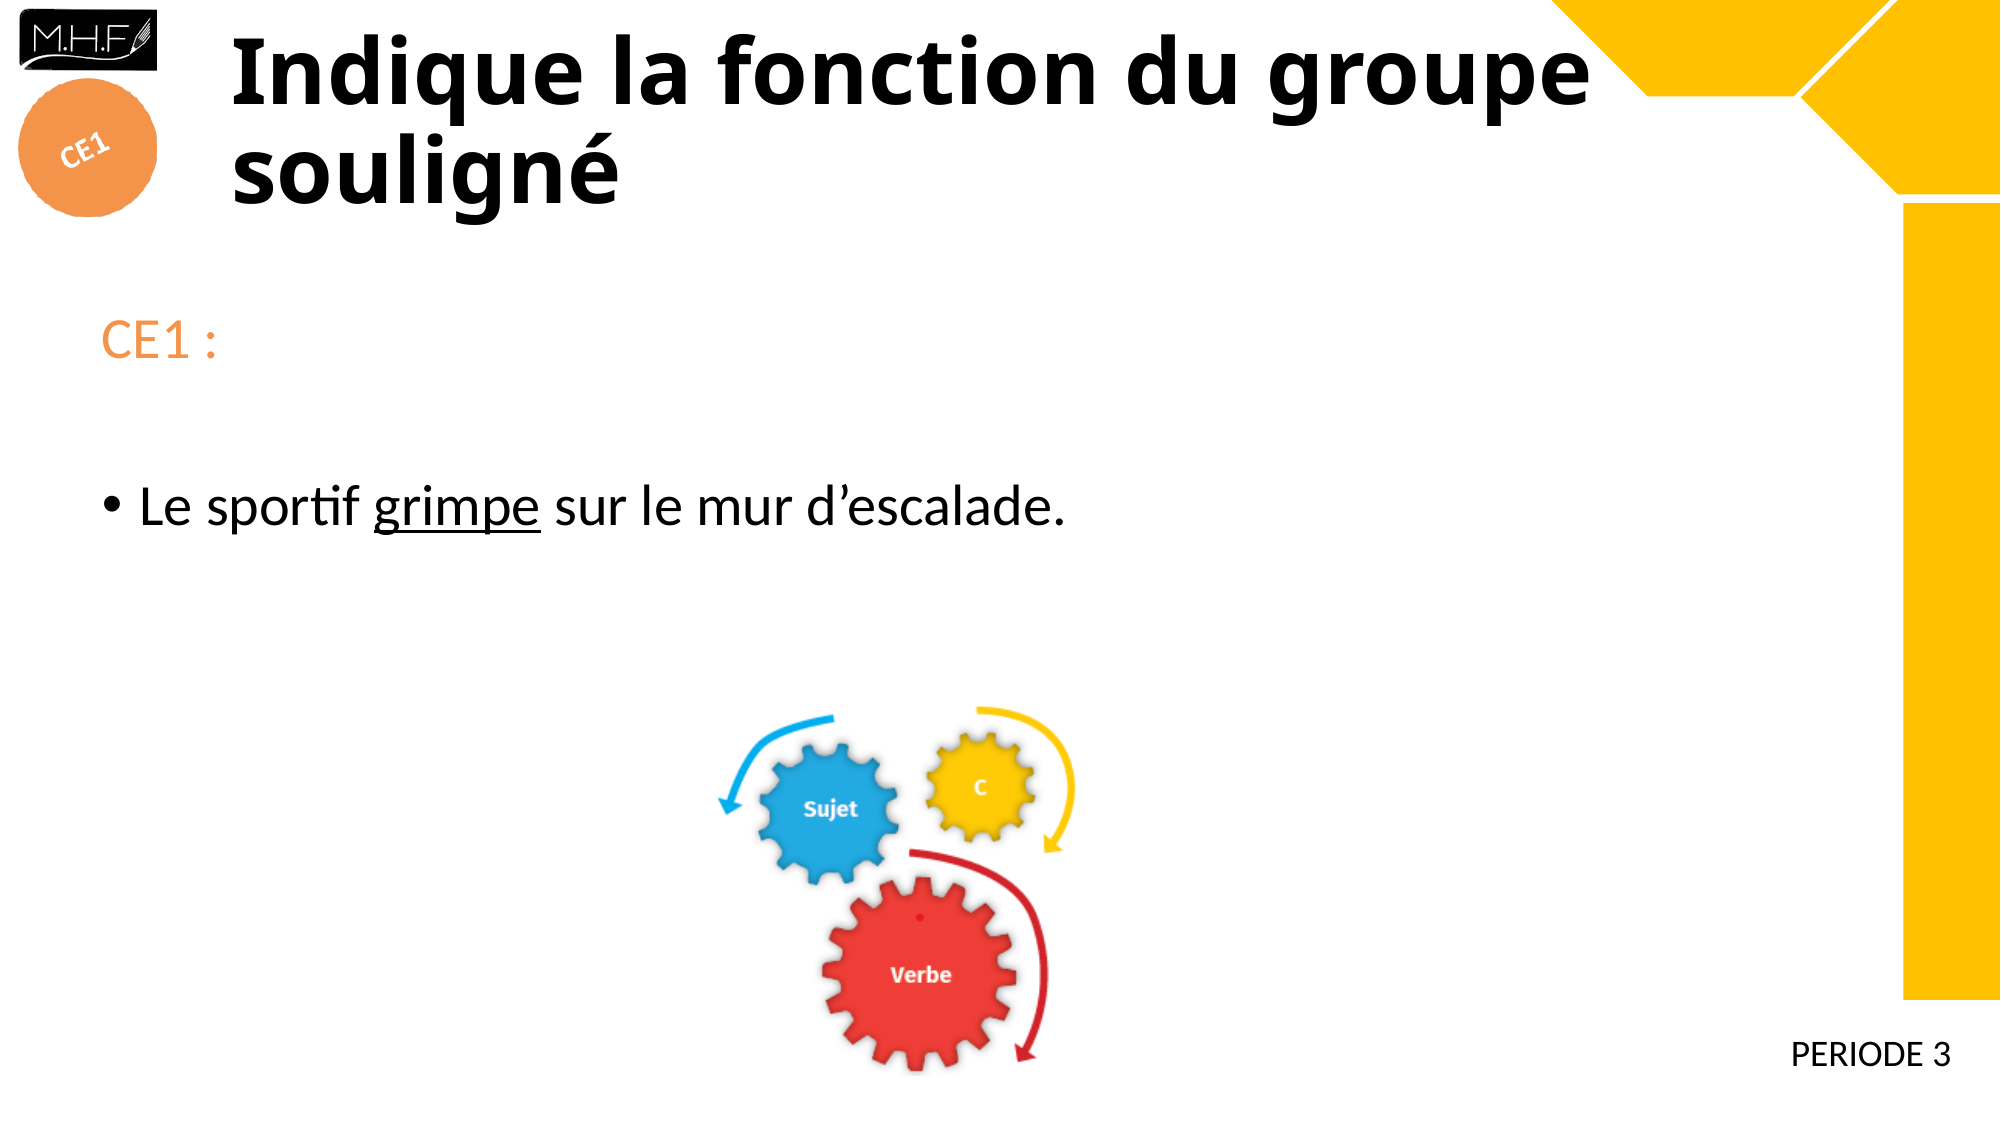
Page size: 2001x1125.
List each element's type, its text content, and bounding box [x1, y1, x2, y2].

picture [711, 693, 1083, 1076]
text_box [1902, 202, 2000, 1001]
text_box PERIODE 3 [1362, 1021, 1967, 1125]
text_box [1799, 0, 2000, 196]
list CE1 : Le sportif grimpe sur le mur d’escalade. [86, 300, 1406, 1015]
title Indique la fonction du groupe souligné [216, 15, 1763, 233]
picture [16, 7, 157, 74]
picture [18, 78, 157, 218]
text_box [1549, 0, 1892, 98]
